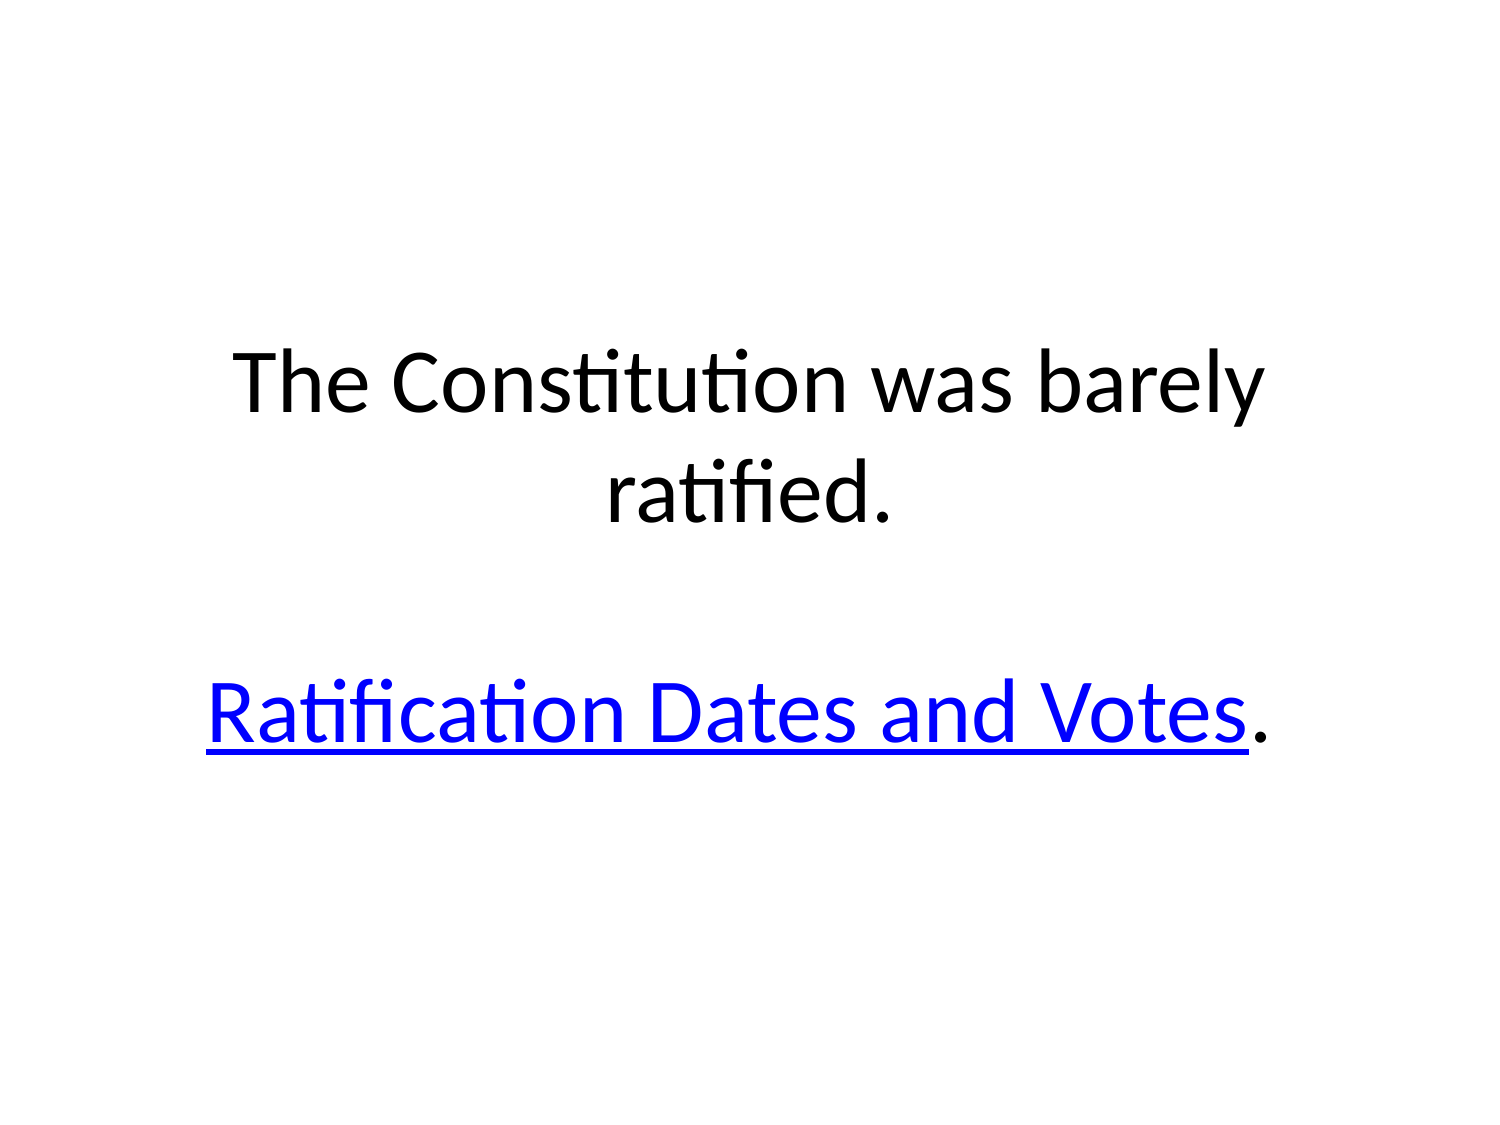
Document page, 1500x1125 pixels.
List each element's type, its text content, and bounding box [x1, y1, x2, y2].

title The Constitution was barely ratified. Ratification Dates and Votes. [75, 45, 1425, 1038]
